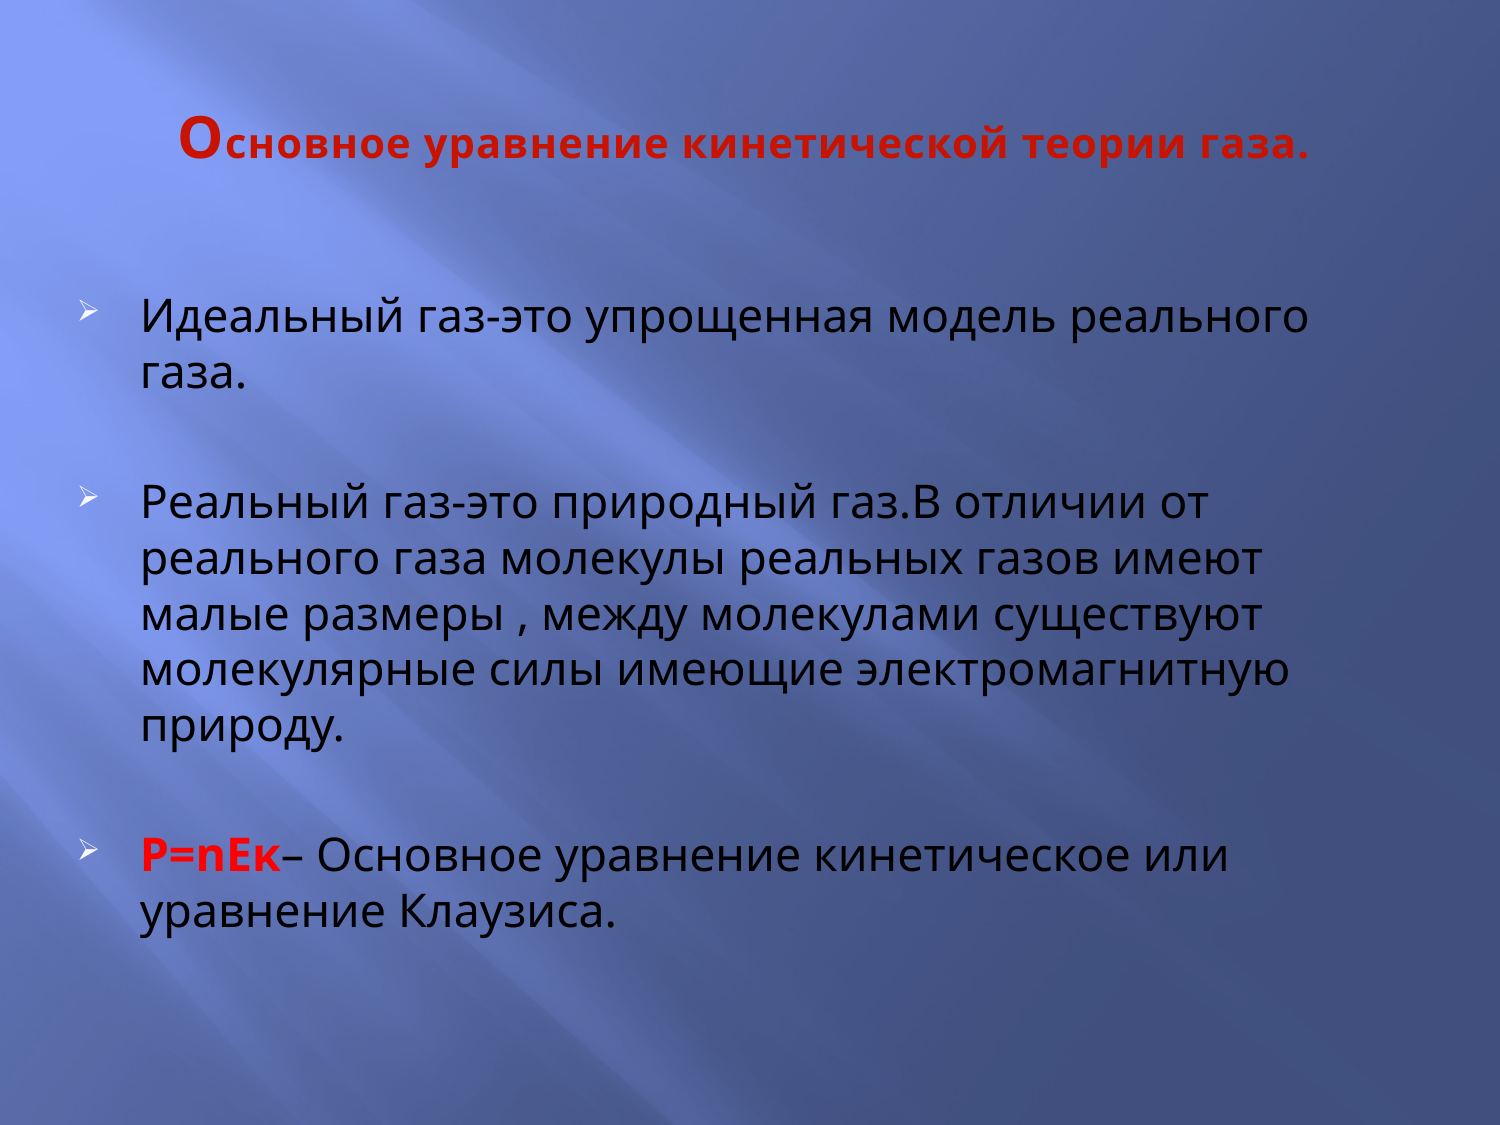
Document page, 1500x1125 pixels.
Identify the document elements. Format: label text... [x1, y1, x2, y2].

title Основное уравнение кинетической теории газа. [53, 30, 1436, 239]
